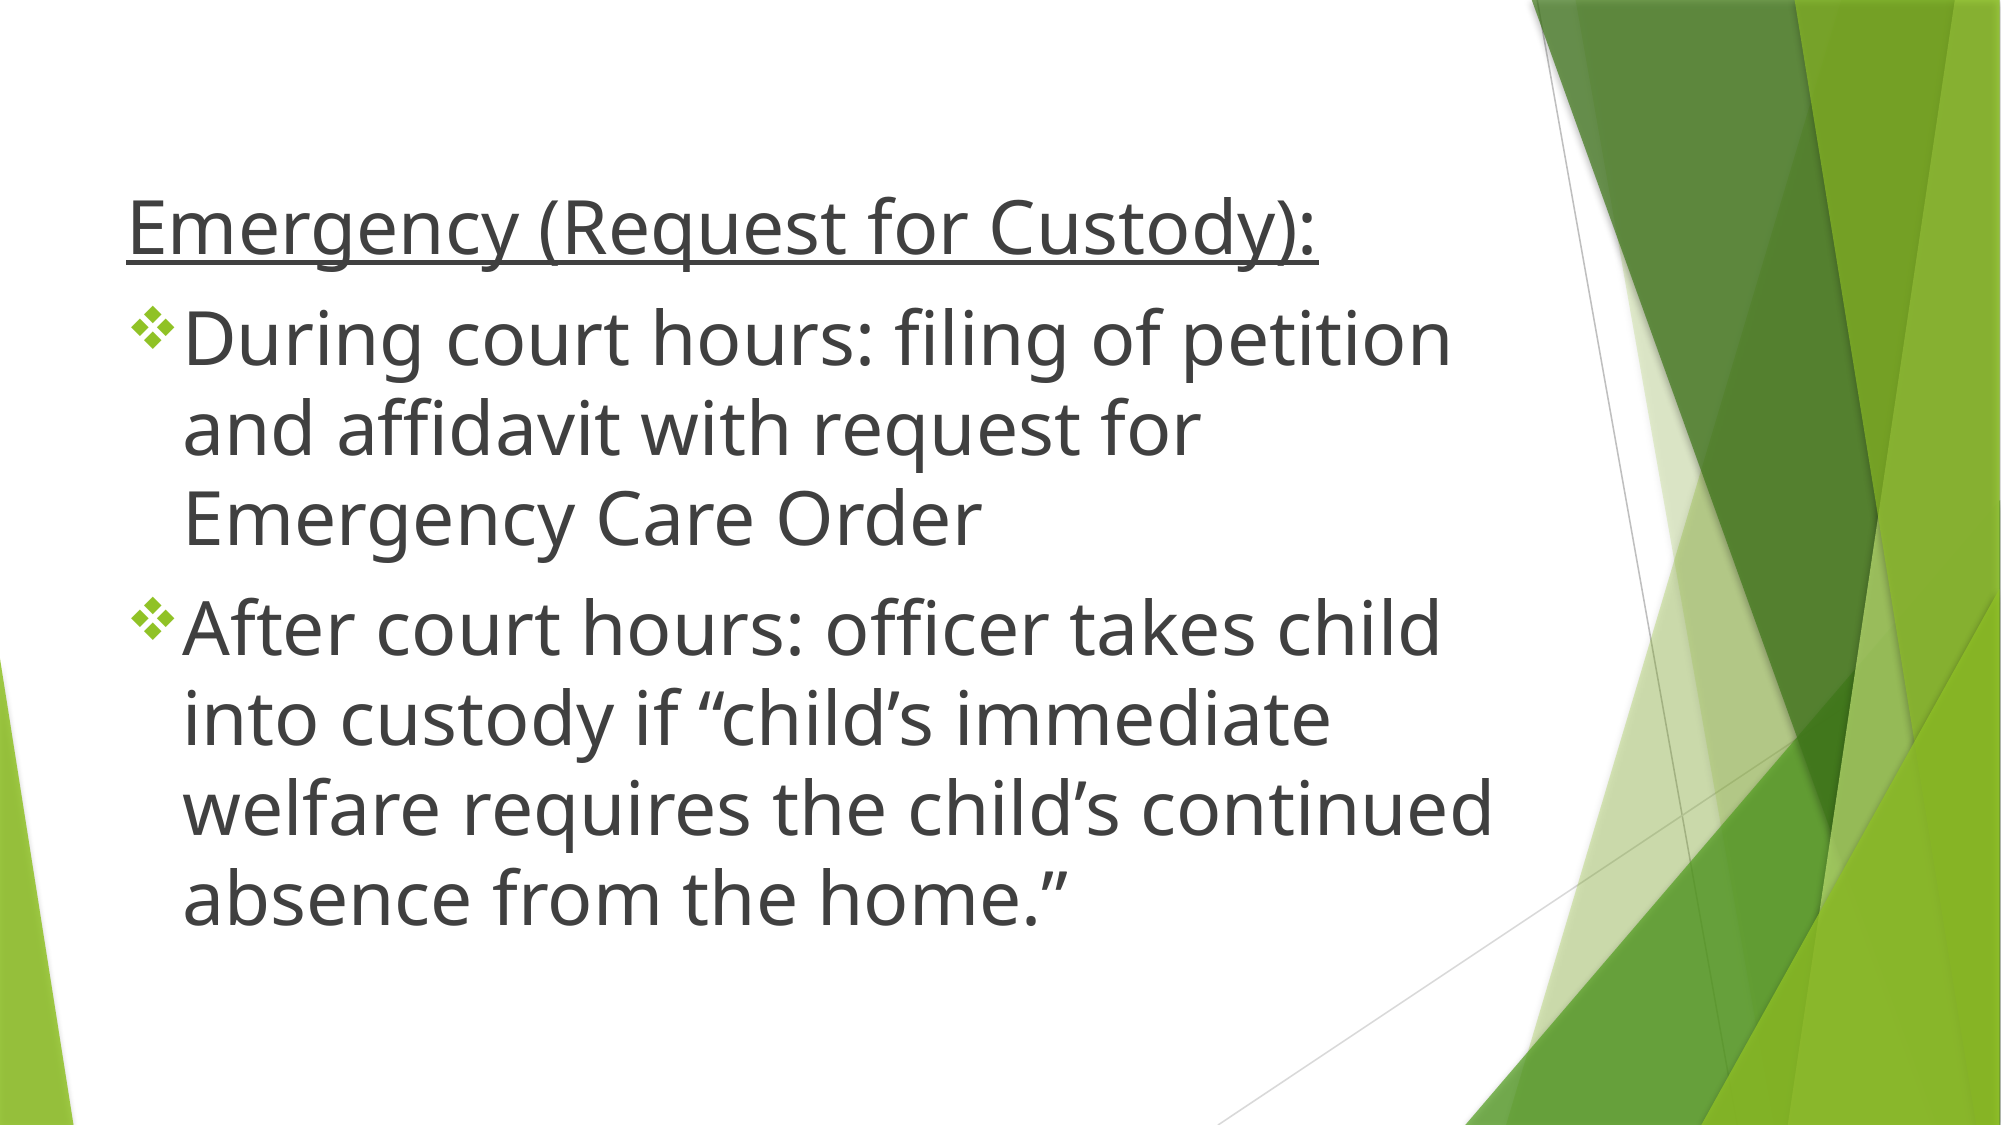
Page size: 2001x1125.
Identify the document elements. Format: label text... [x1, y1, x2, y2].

list Emergency (Request for Custody): During court hours: filing of petition and affidavit with request for Emergency Care Order After court hours: officer takes child into custody if “child’s immediate welfare requires the child’s continued absence from the home.” [111, 171, 1522, 809]
